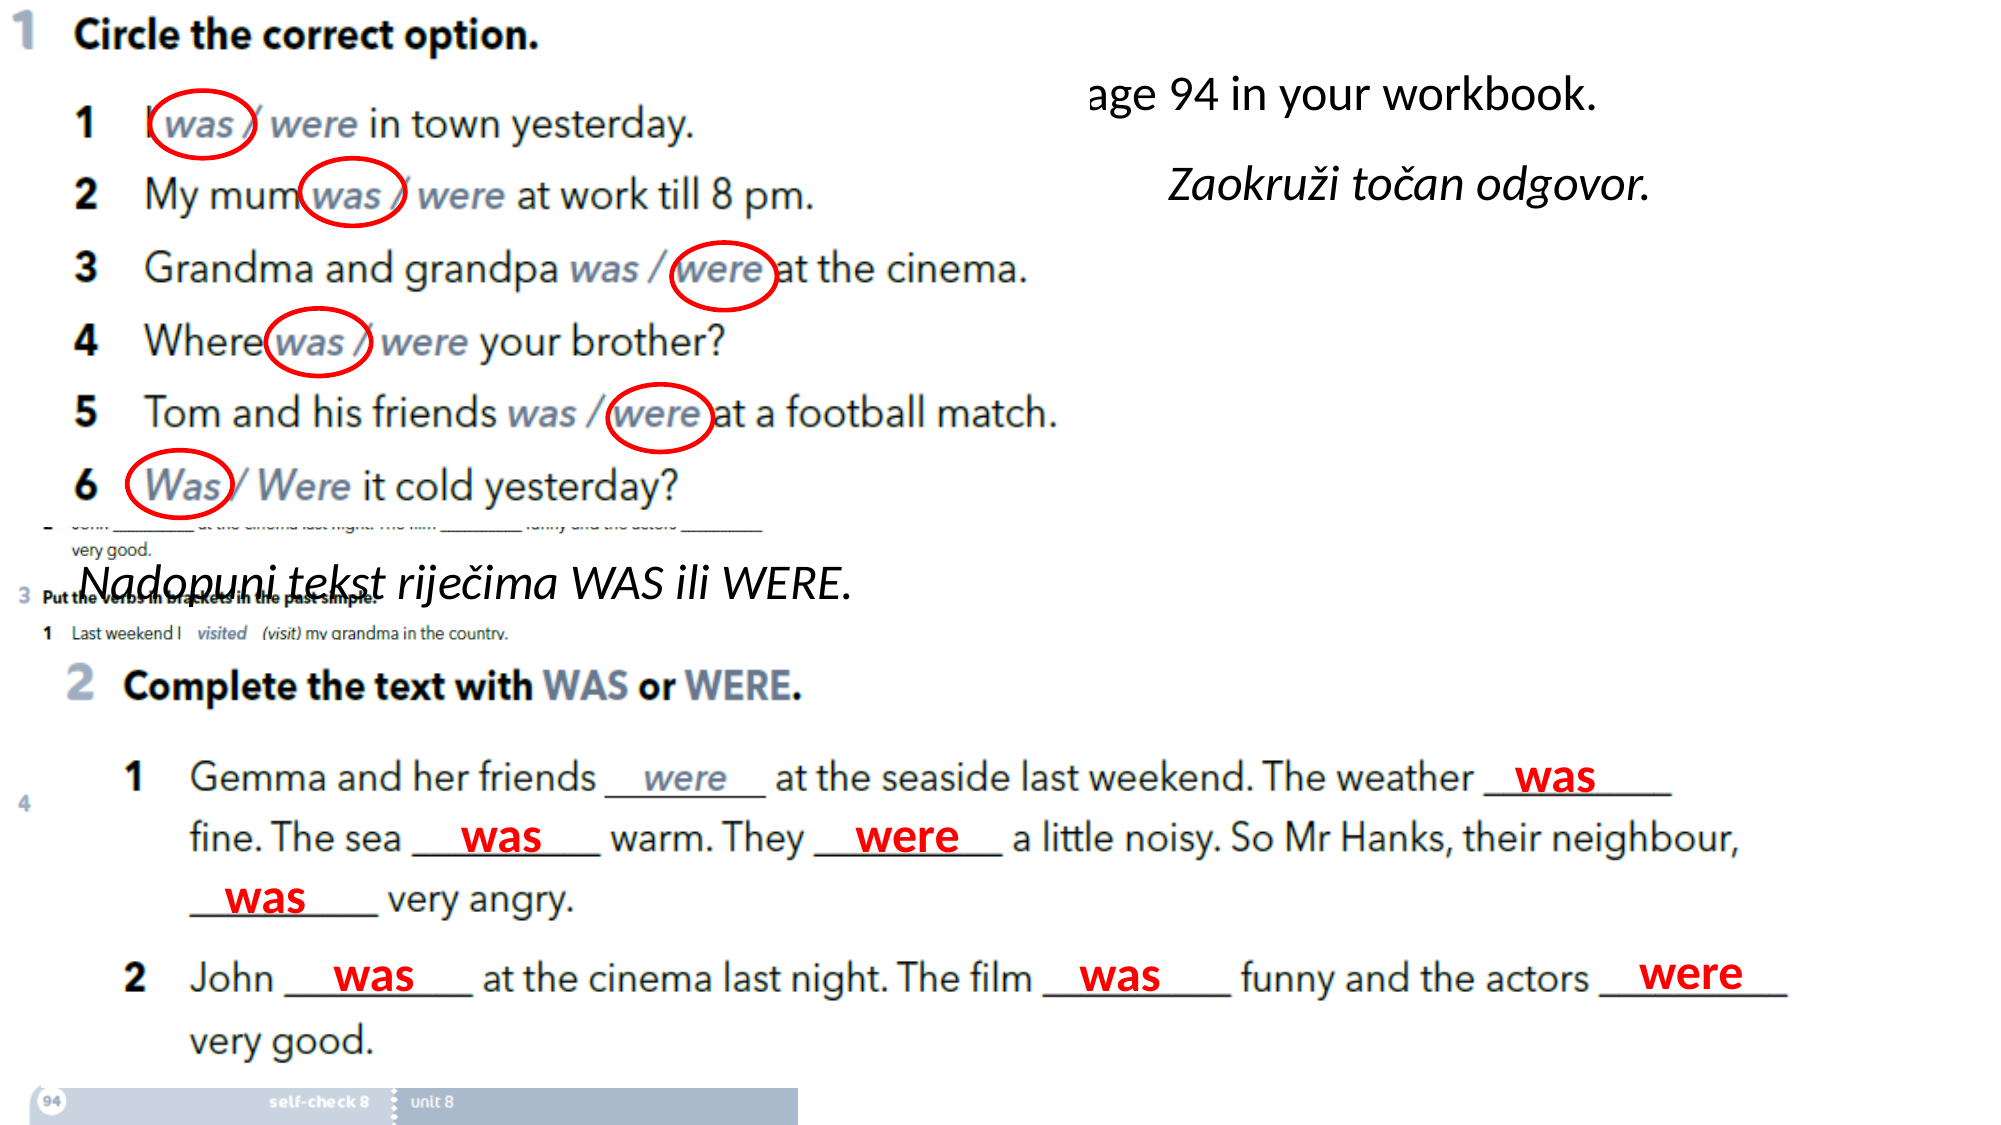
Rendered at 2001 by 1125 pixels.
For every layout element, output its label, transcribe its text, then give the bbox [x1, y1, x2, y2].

picture [0, 0, 1802, 1125]
text_box Nadopuni tekst riječima WAS ili WERE. [798, 542, 1690, 618]
text_box Zaokruži točan odgovor. [1153, 143, 1901, 219]
text_box Go to page 94 in your workbook. [1090, 52, 1932, 128]
